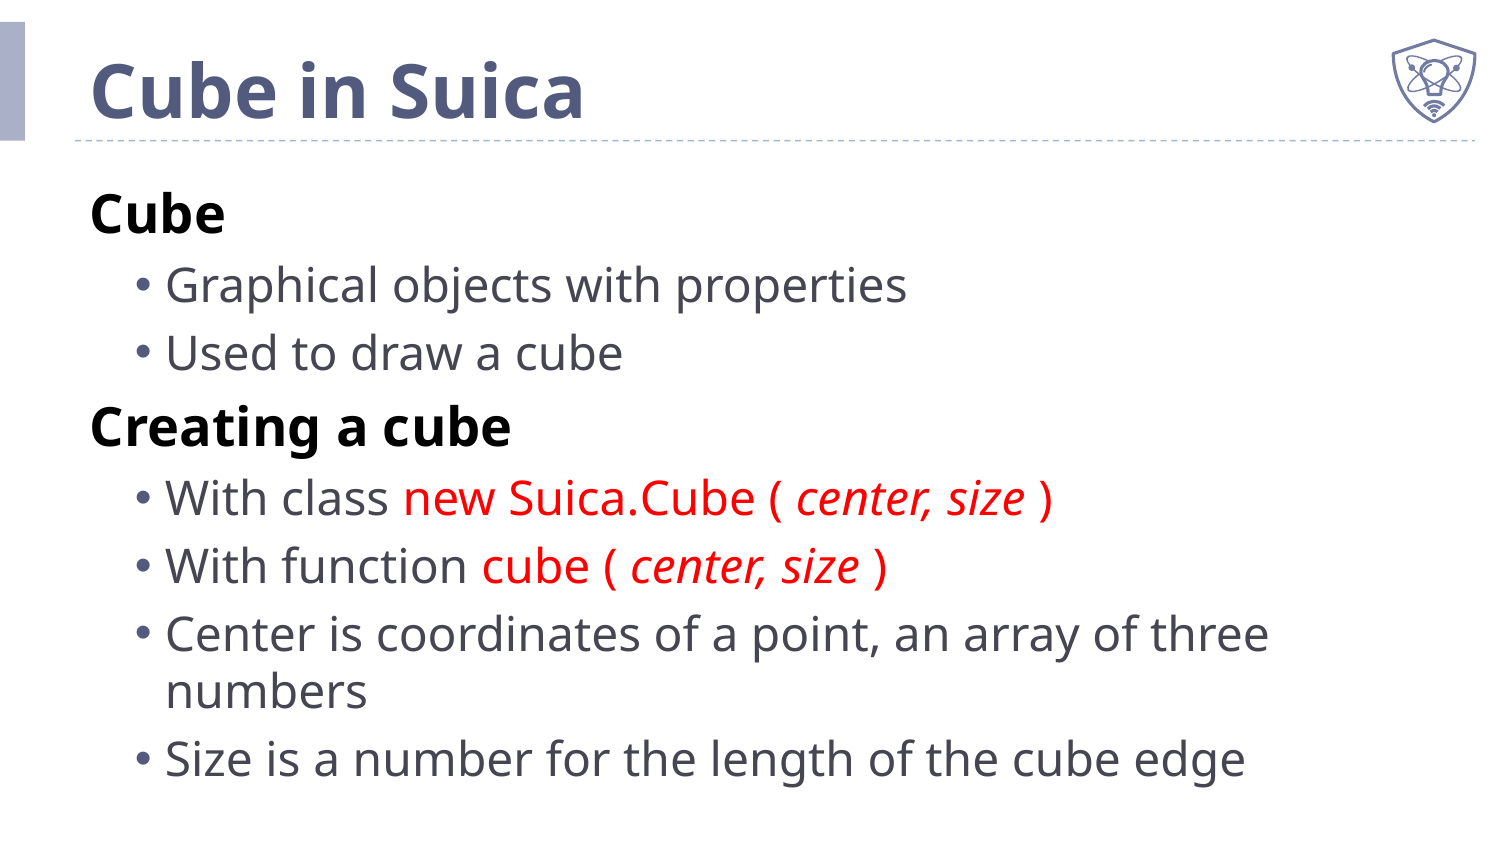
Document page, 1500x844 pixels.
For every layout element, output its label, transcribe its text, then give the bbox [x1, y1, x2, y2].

list Cube Graphical objects with properties Used to draw a cube Creating a cube With class new Suica.Cube ( center, size ) With function cube ( center, size ) Center is coordinates of a point, an array of three numbers Size is a number for the length of the cube edge [75, 171, 1475, 835]
title Cube in Suica [75, 18, 1475, 141]
